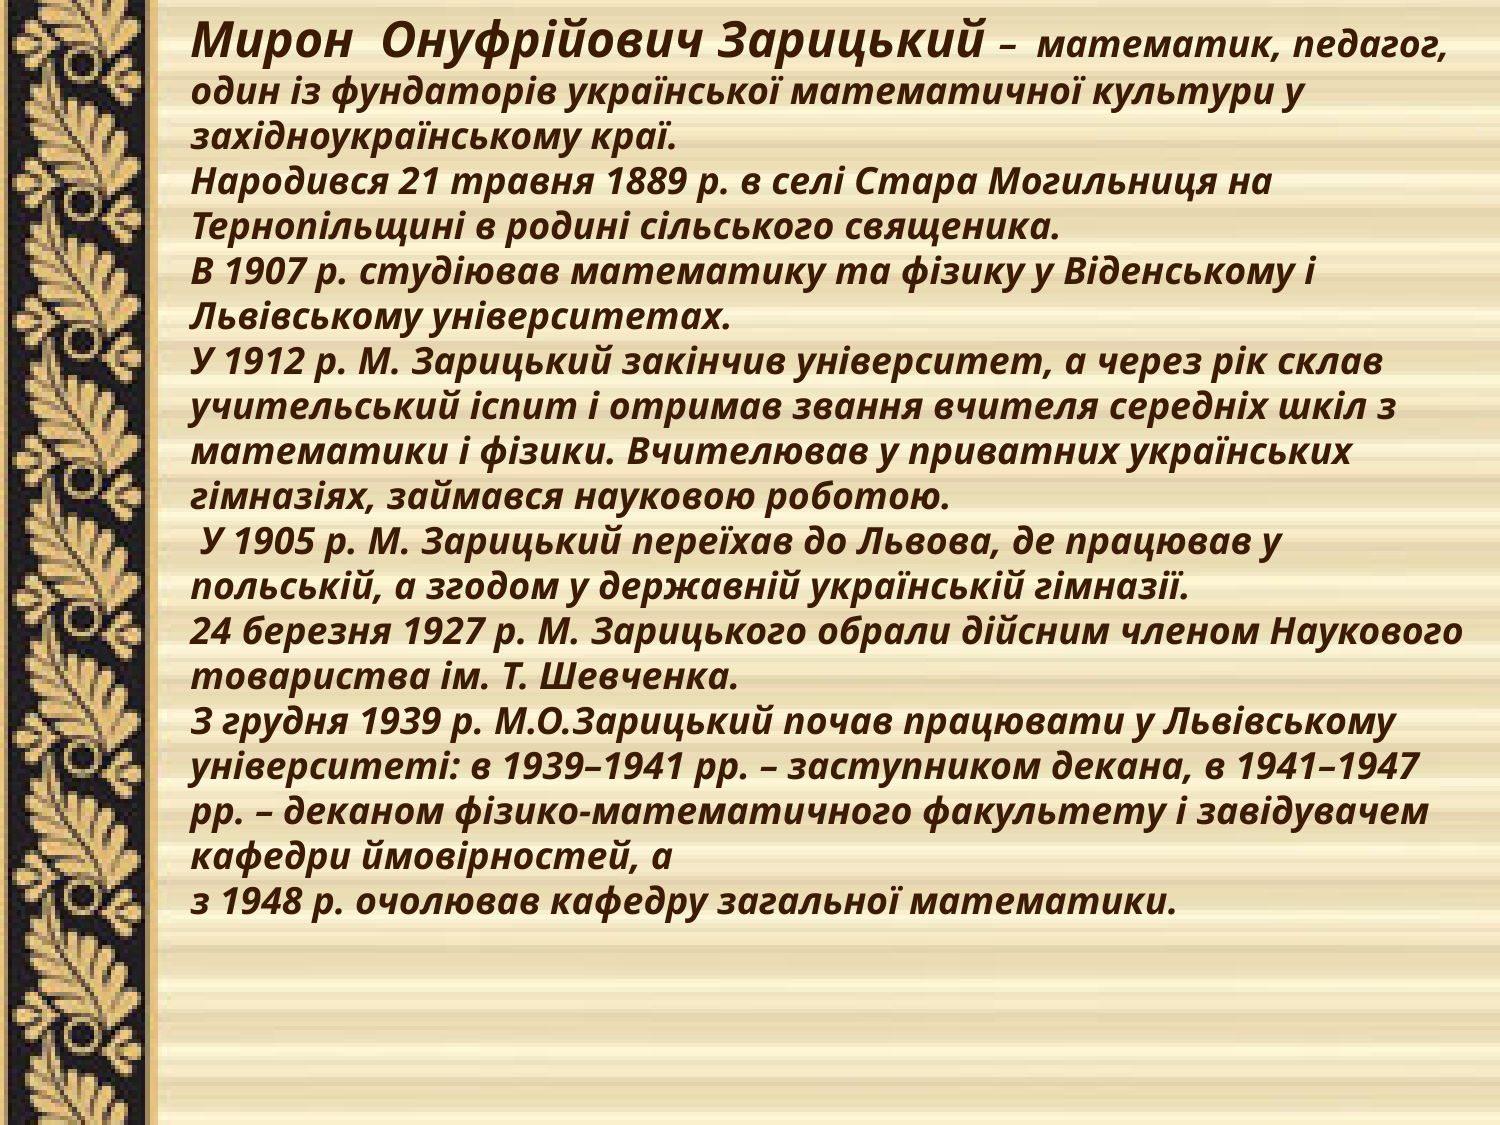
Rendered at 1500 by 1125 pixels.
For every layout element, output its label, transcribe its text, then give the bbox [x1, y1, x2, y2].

picture [0, 0, 1500, 1125]
text_box Мирон Онуфрійович Зарицький – математик, педагог, один із фундаторів української математичної культури у західноукраїнському краї. Народився 21 травня 1889 р. в селі Стара Могильниця на Тернопільщині в родині сільського священика. В 1907 р. студіював математику та фізику у Віденському і Львівському університетах. У 1912 р. М. Зарицький закінчив університет, а через рік склав учительський іспит і отримав звання вчителя середніх шкіл з математики і фізики. Вчителював у приватних українських гімназіях, займався науковою роботою. У 1905 р. М. Зарицький переїхав до Львова, де працював у польській, а згодом у державній українській гімназії. 24 березня 1927 р. М. Зарицького обрали дійсним членом Наукового товариства ім. Т. Шевченка. З грудня 1939 р. М.О.Зарицький почав працювати у Львівському університеті: в 1939–1941 рр. – заступником декана, в 1941–1947 рр. – деканом фізико-математичного факультету і завідувачем кафедри ймовірностей, а з 1948 р. очолював кафедру загальної математики. [175, 0, 1500, 930]
